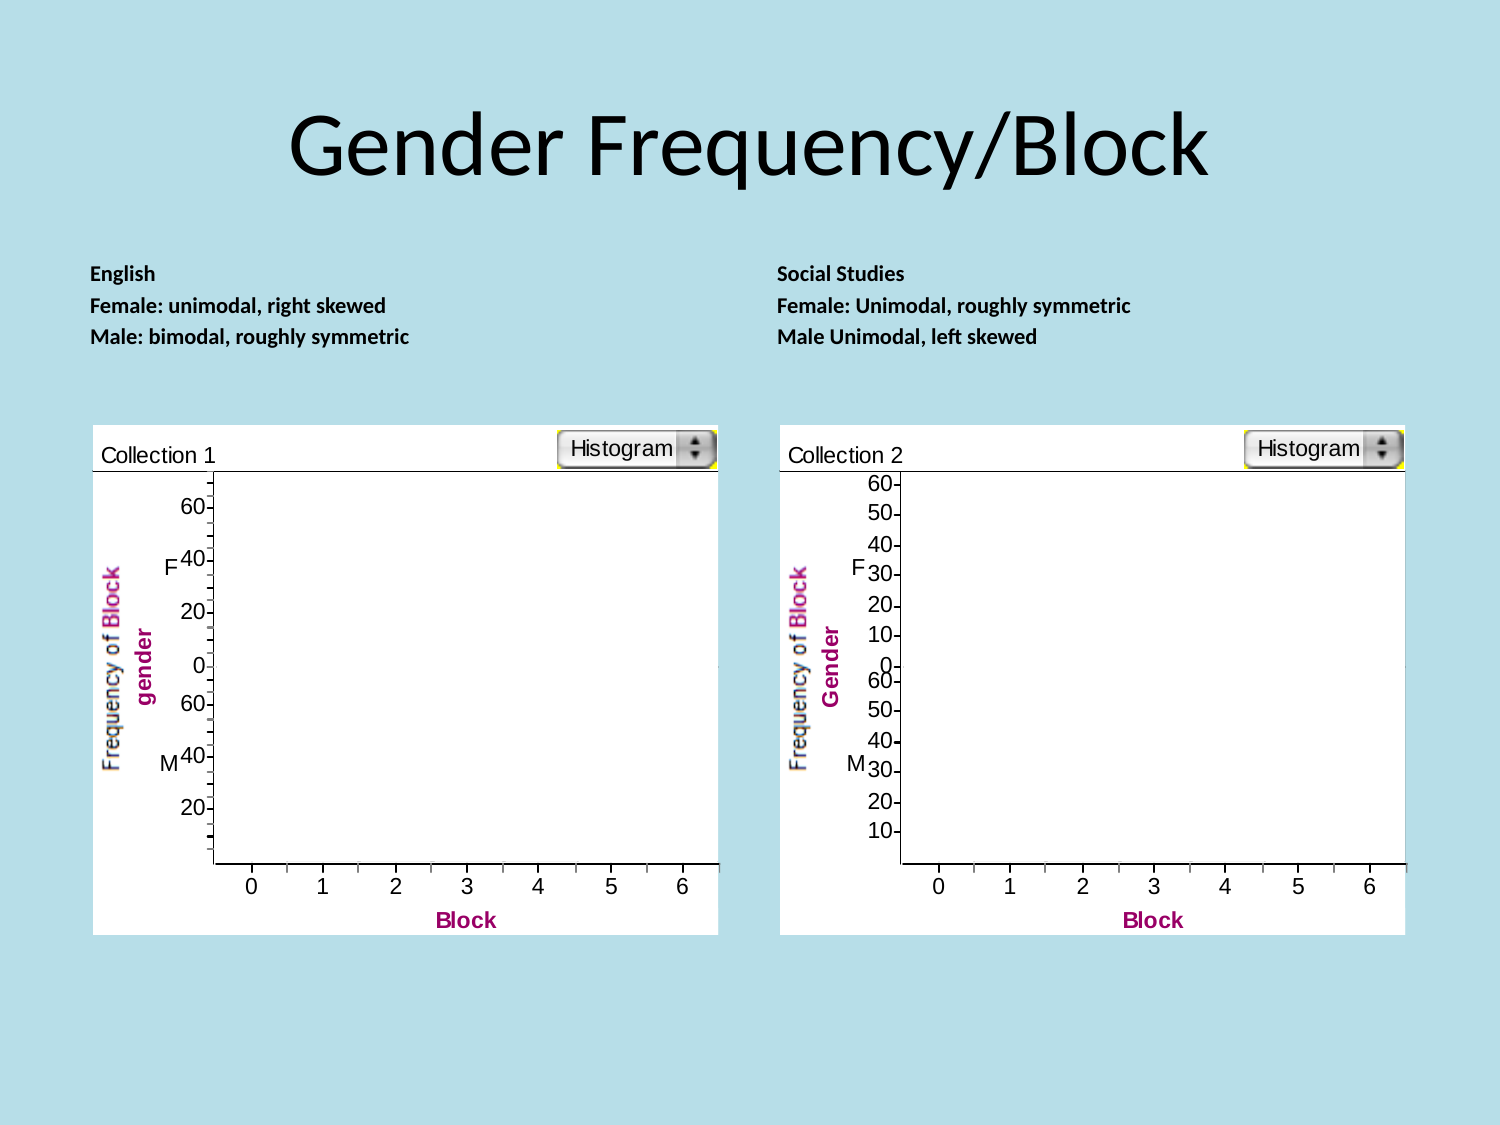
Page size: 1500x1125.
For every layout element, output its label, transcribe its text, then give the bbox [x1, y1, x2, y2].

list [92, 424, 721, 938]
list English Female: unimodal, right skewed Male: bimodal, roughly symmetric [75, 251, 738, 357]
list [779, 424, 1408, 938]
list Social Studies Female: Unimodal, roughly symmetric Male Unimodal, left skewed [761, 251, 1425, 357]
title Gender Frequency/Block [75, 45, 1425, 233]
